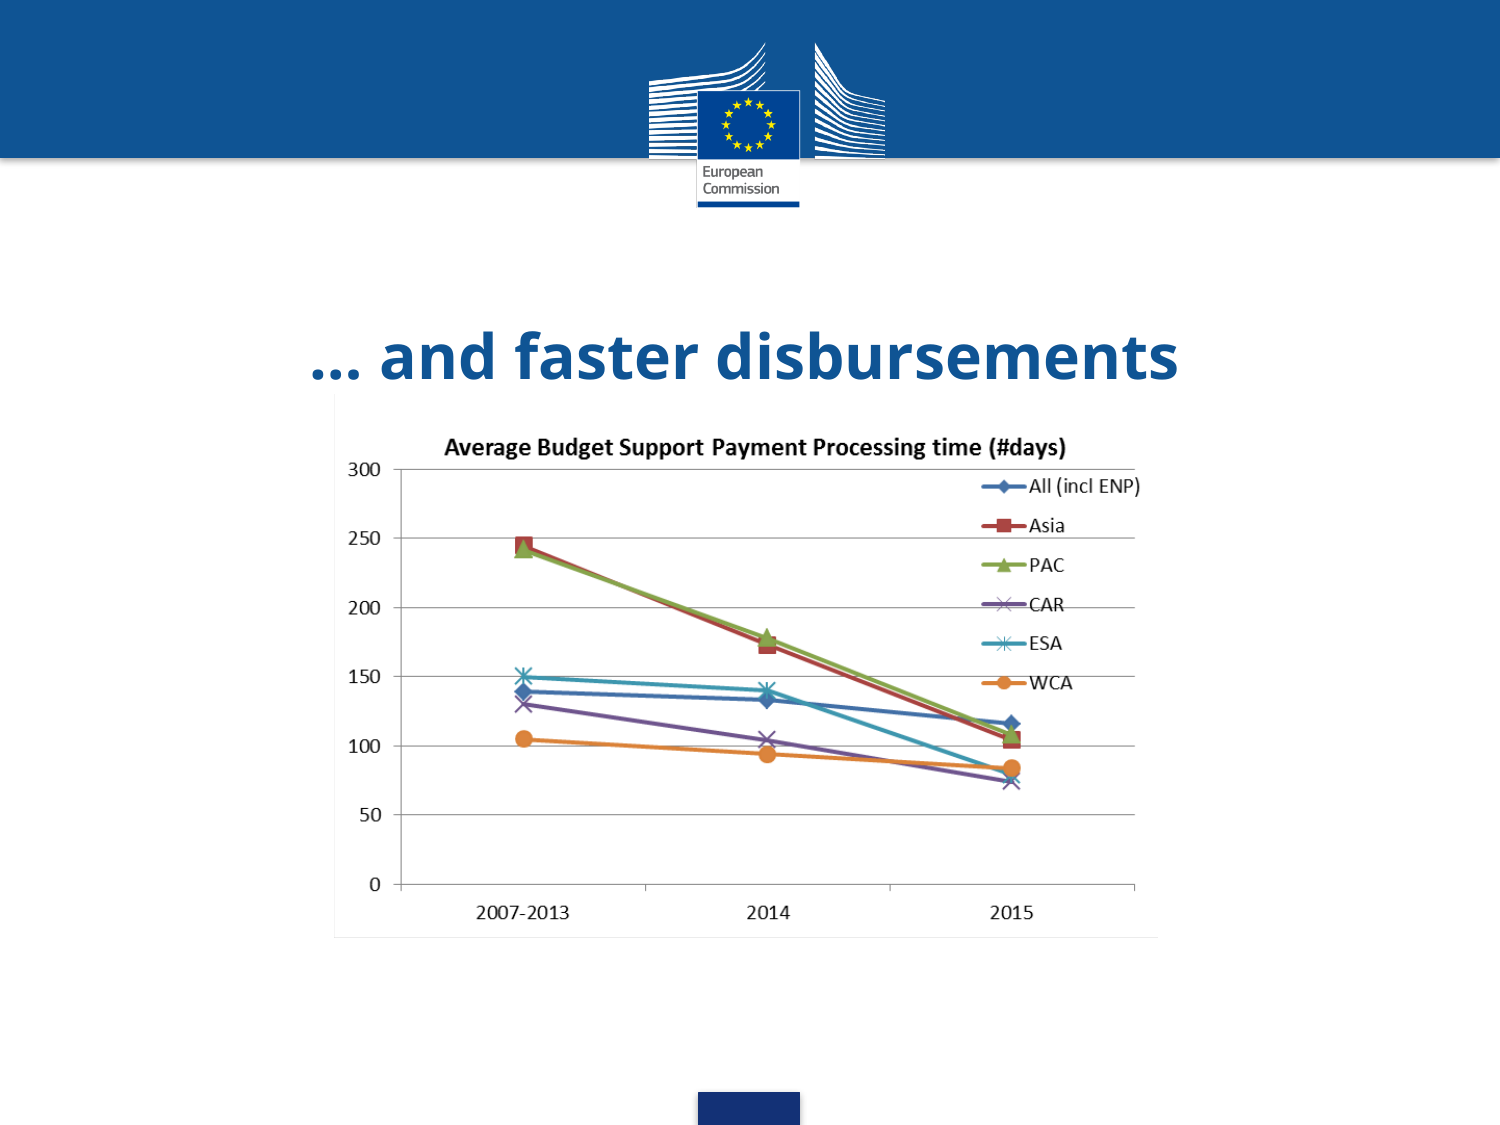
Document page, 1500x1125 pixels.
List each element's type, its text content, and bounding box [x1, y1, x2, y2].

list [333, 393, 1158, 939]
title … and faster disbursements [235, 296, 1249, 413]
picture [649, 42, 885, 208]
